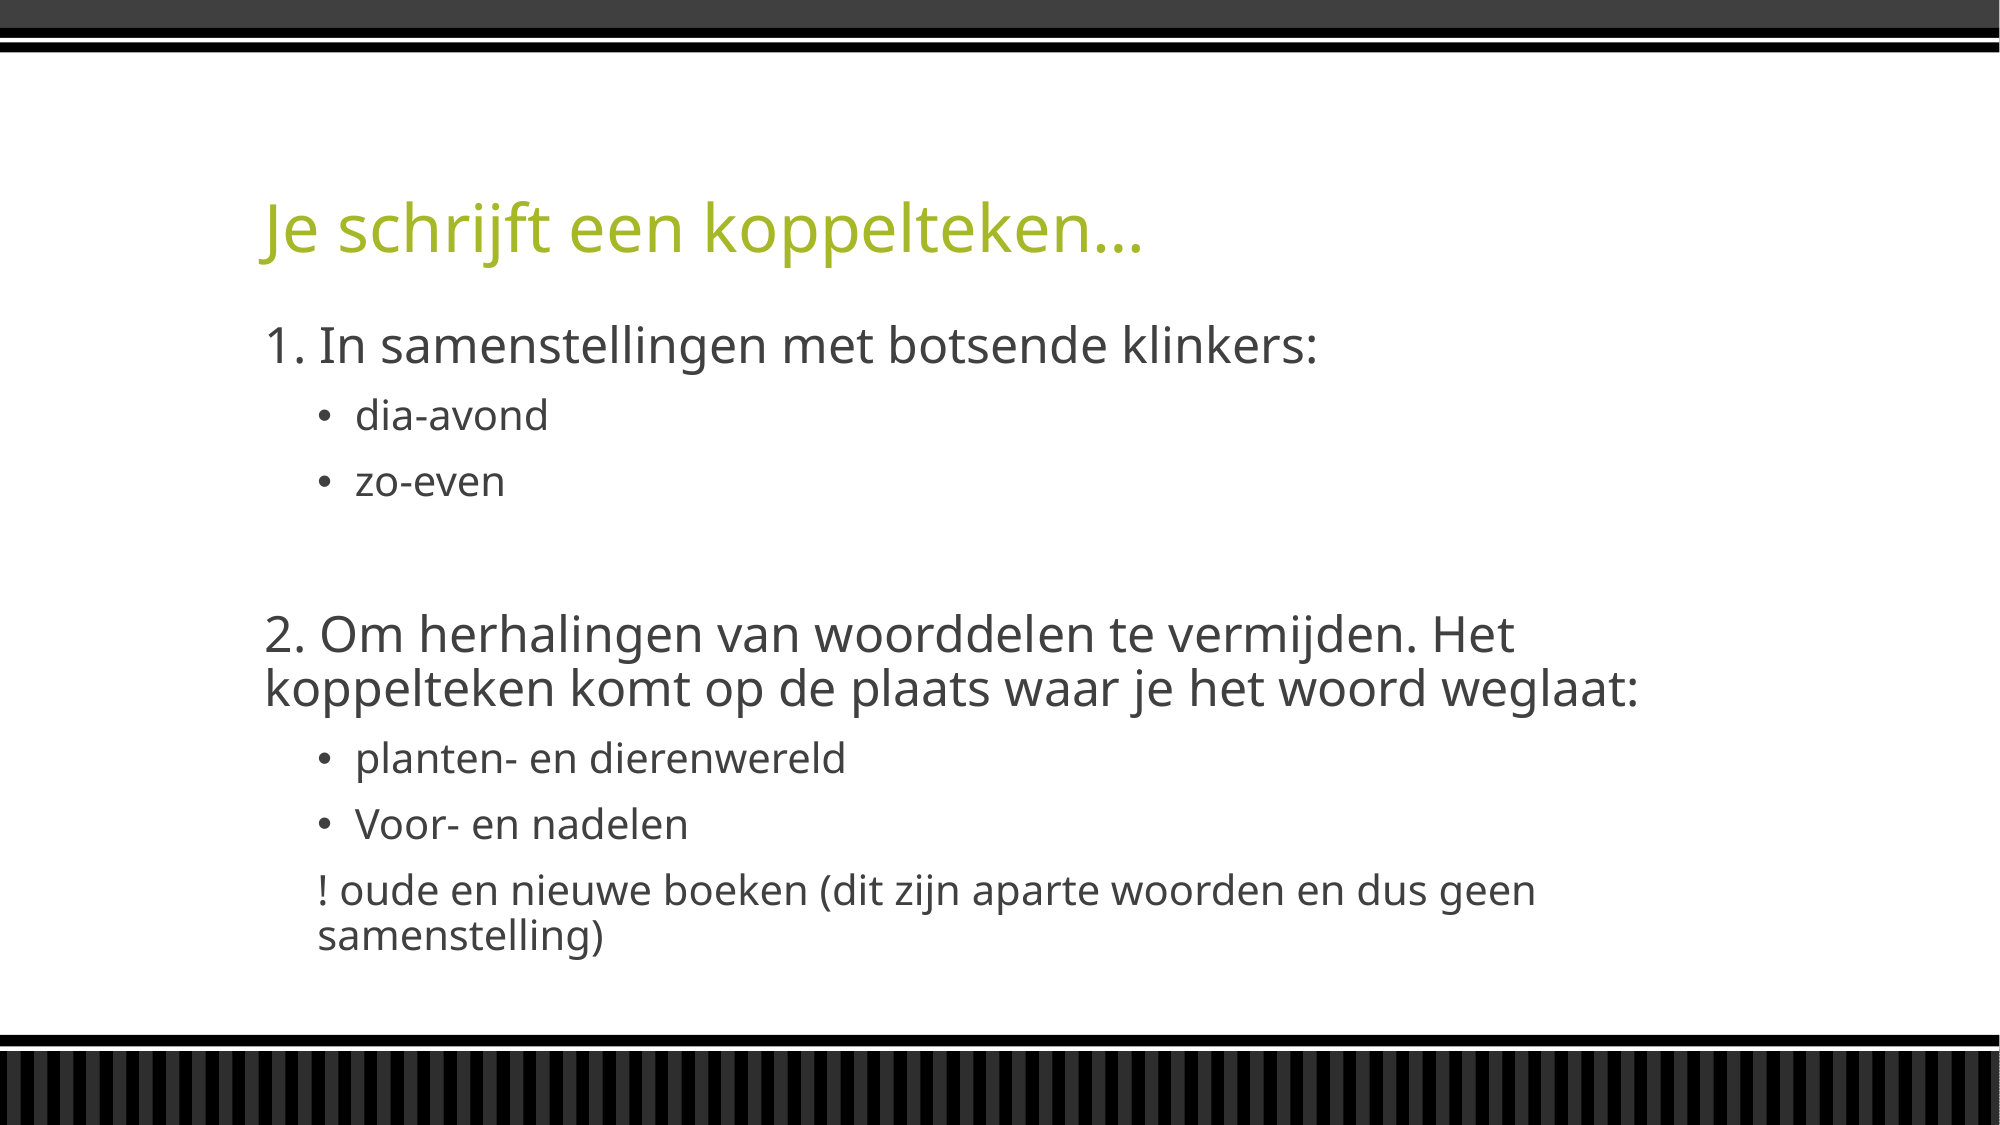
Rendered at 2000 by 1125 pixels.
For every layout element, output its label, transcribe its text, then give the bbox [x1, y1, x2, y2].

title Je schrijft een koppelteken… [249, 99, 1750, 275]
list 1. In samenstellingen met botsende klinkers: dia-avond zo-even 2. Om herhalingen van woorddelen te vermijden. Het koppelteken komt op de plaats waar je het woord weglaat: planten- en dierenwereld Voor- en nadelen ! oude en nieuwe boeken (dit zijn aparte woorden en dus geen samenstelling) [249, 312, 1750, 988]
